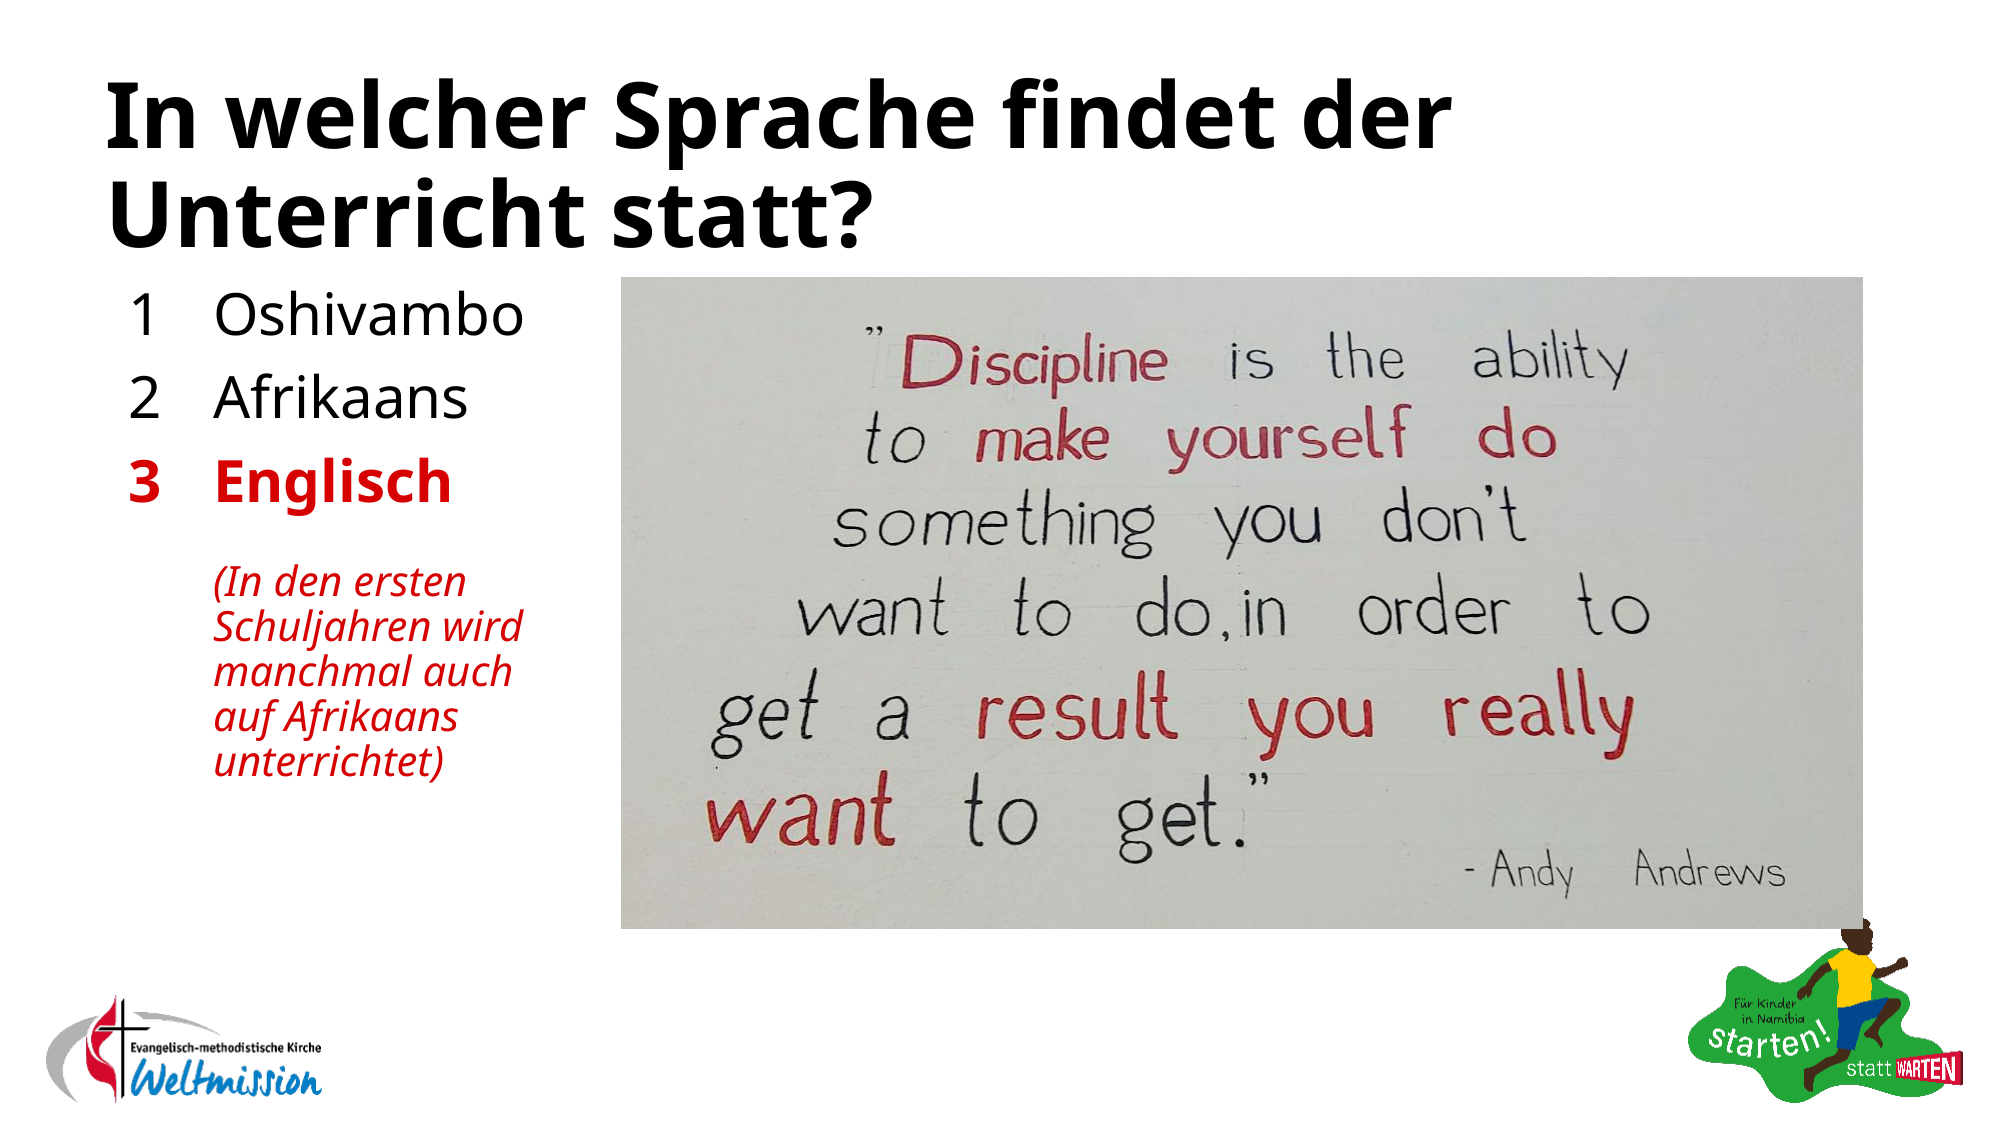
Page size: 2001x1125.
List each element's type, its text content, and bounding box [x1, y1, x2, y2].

picture [46, 995, 322, 1103]
list Oshivambo Afrikaans Englisch (In den ersten Schuljahren wird manchmal auch auf Afrikaans unterrichtet) [113, 277, 598, 929]
picture [621, 277, 1963, 1103]
title In welcher Sprache findet der Unterricht statt? [90, 59, 1923, 278]
